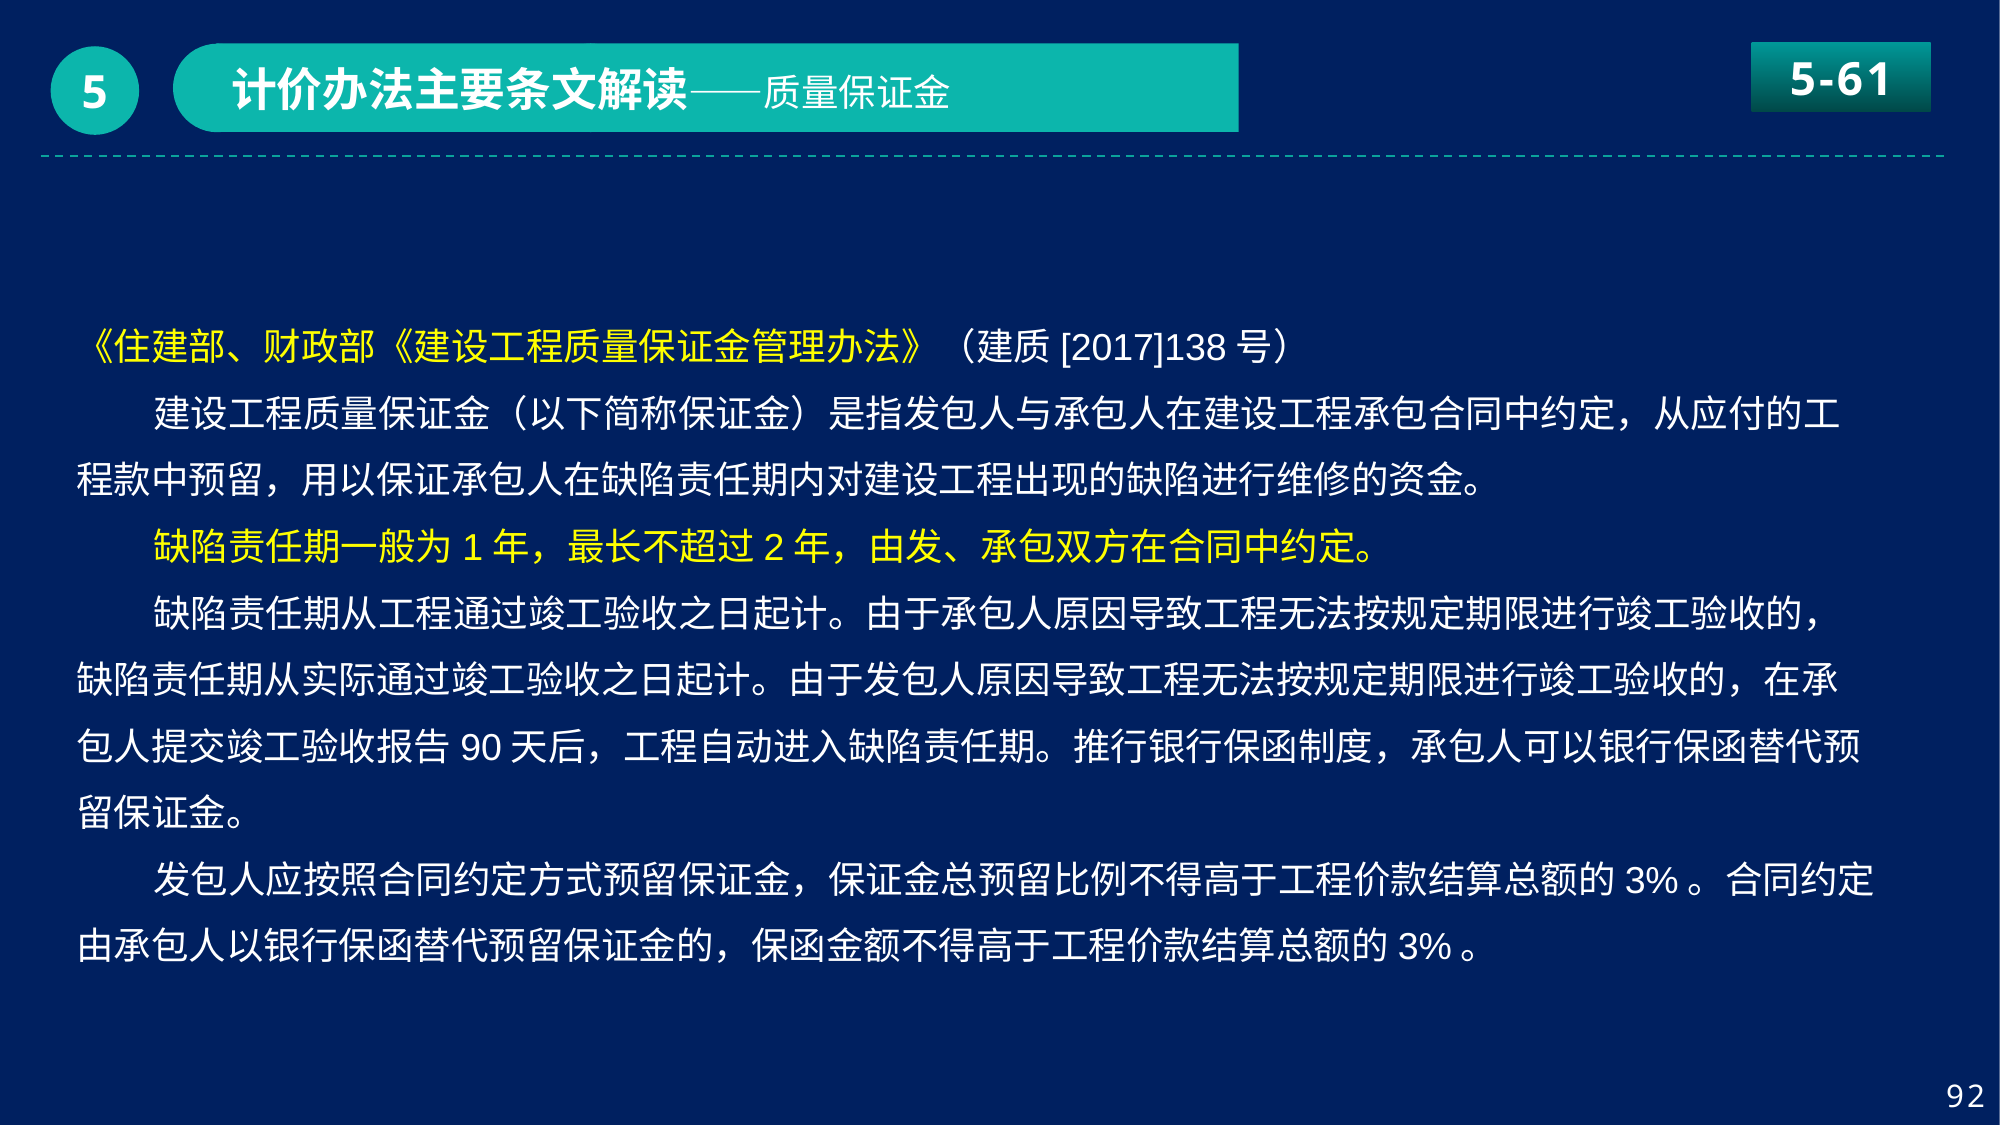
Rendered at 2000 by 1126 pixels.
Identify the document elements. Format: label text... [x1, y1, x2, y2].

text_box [40, 43, 1950, 157]
text_box 《住建部、财政部《建设工程质量保证金管理办法》（建质[2017]138号） 建设工程质量保证金（以下简称保证金）是指发包人与承包人在建设工程承包合同中约定，从应付的工程款中预留，用以保证承包人在缺陷责任期内对建设工程出现的缺陷进行维修的资金。 缺陷责任期一般为1年，最长不超过2年，由发、承包双方在合同中约定。 缺陷责任期从工程通过竣工验收之日起计。由于承包人原因导致工程无法按规定期限进行竣工验收的，缺陷责任期从实际通过竣工验收之日起计。由于发包人原因导致工程无法按规定期限进行竣工验收的，在承包人提交竣工验收报告90天后，工程自动进入缺陷责任期。推行银行保函制度，承包人可以银行保函替代预留保证金。 发包人应按照合同约定方式预留保证金，保证金总预留比例不得高于工程价款结算总额的3%。合同约定由承包人以银行保函替代预留保证金的，保函金额不得高于工程价款结算总额的3%。 [62, 294, 1890, 975]
text_box 92 [1905, 1065, 2000, 1126]
